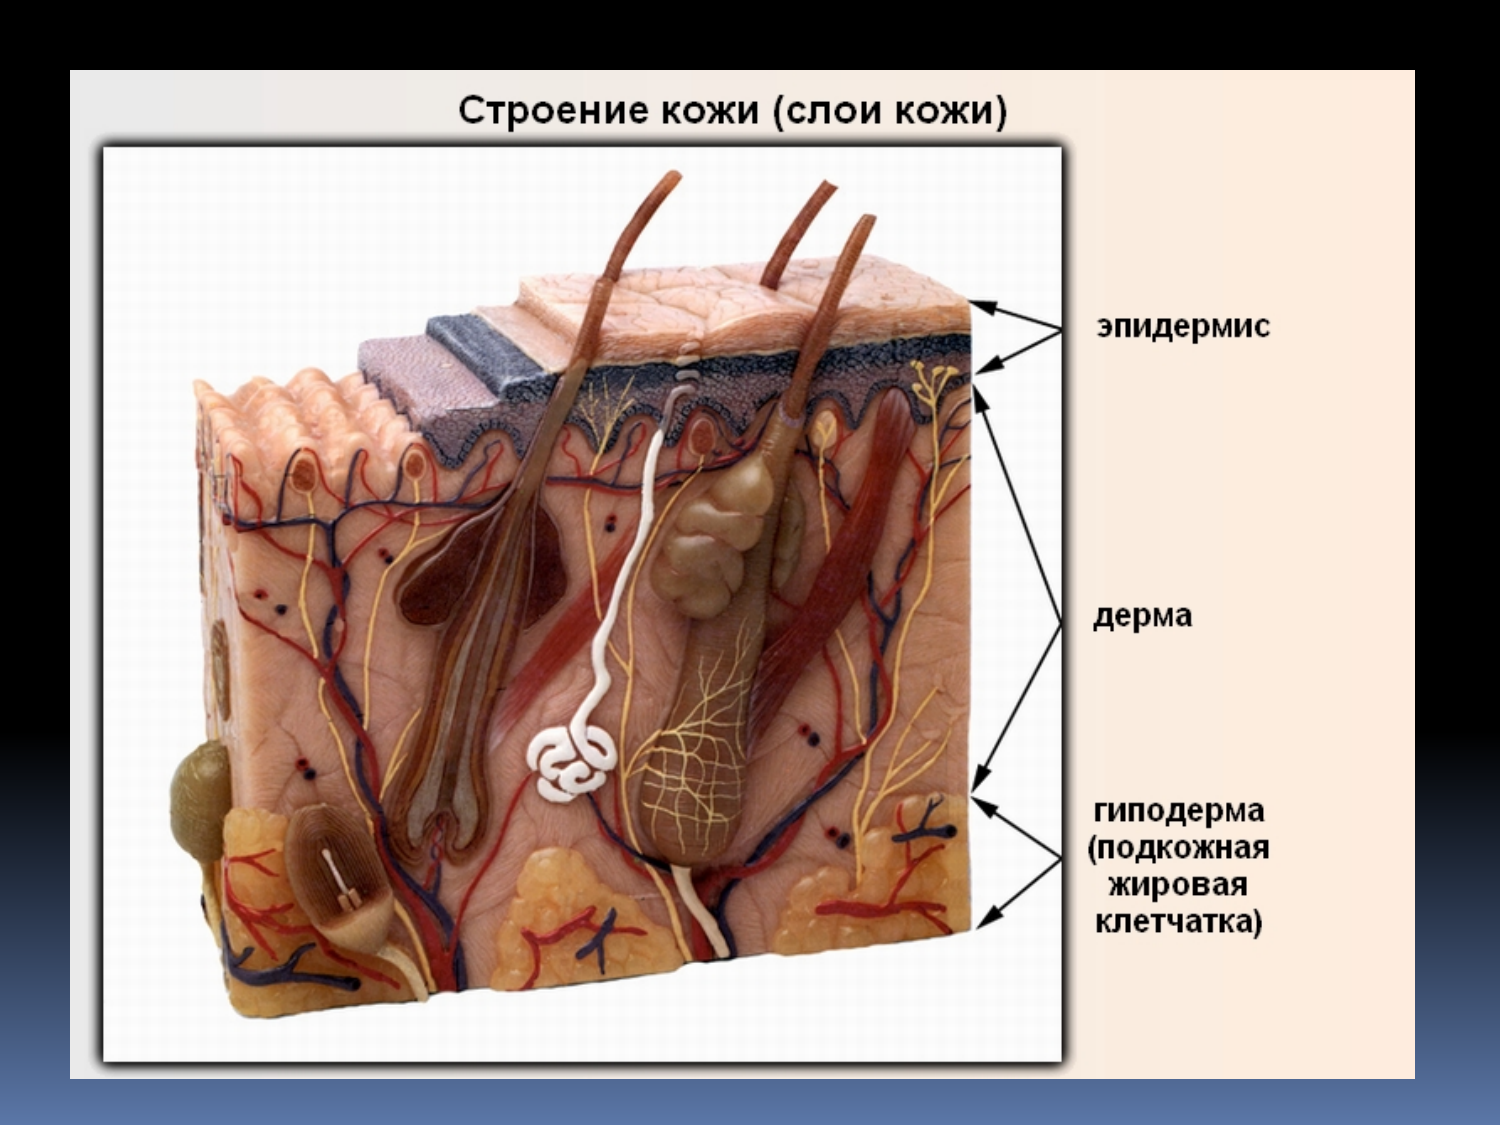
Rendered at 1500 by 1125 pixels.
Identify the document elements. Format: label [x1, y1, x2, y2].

picture [69, 69, 1415, 1079]
